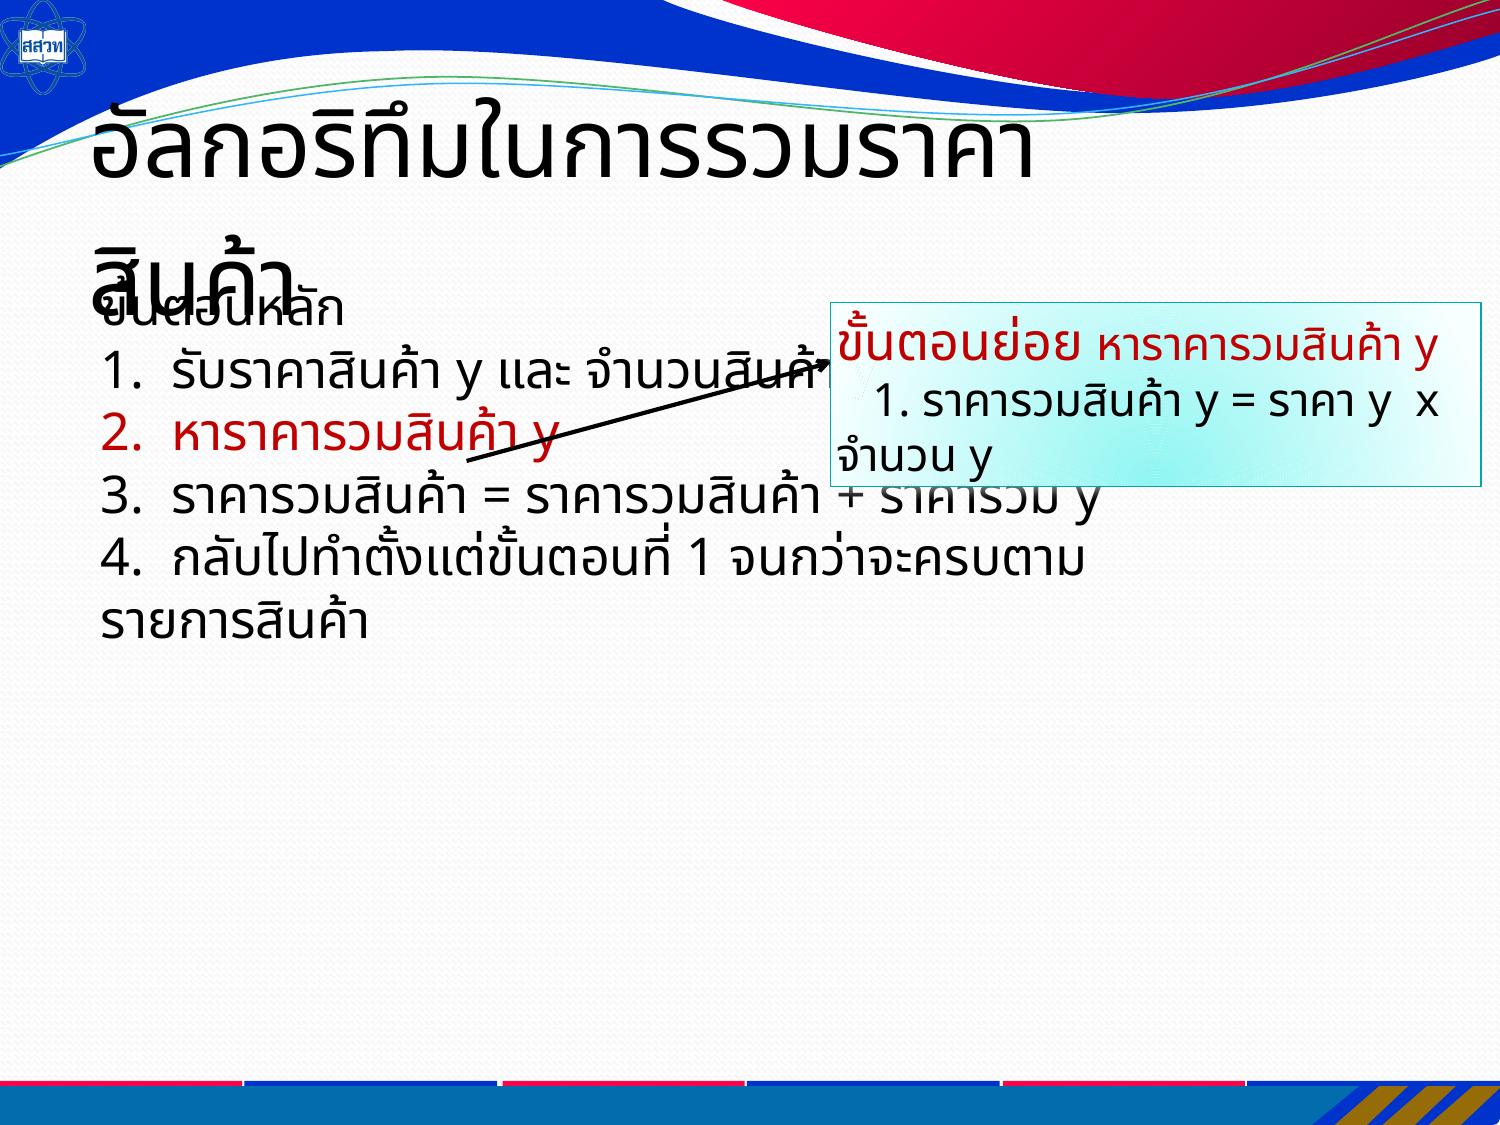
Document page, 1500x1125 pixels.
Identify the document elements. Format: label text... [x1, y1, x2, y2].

text_box ขั้นตอนหลัก 1. รับราคาสินค้า y และ จำนวนสินค้า y 2. หาราคารวมสินค้า y 3. ราคารวมสินค้า = ราคารวมสินค้า + ราคารวม y 4. กลับไปทำตั้งแต่ขั้นตอนที่ 1 จนกว่าจะครบตามรายการสินค้า [94, 267, 1192, 655]
picture [0, 0, 86, 95]
text_box อัลกอริทึมในการรวมราคาสินค้า [83, 52, 1160, 341]
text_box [466, 362, 831, 462]
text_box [0, 1085, 1500, 1125]
text_box ขั้นตอนย่อย หาราคารวมสินค้า y 1. ราคารวมสินค้า y = ราคา y x จำนวน y [830, 302, 1482, 487]
